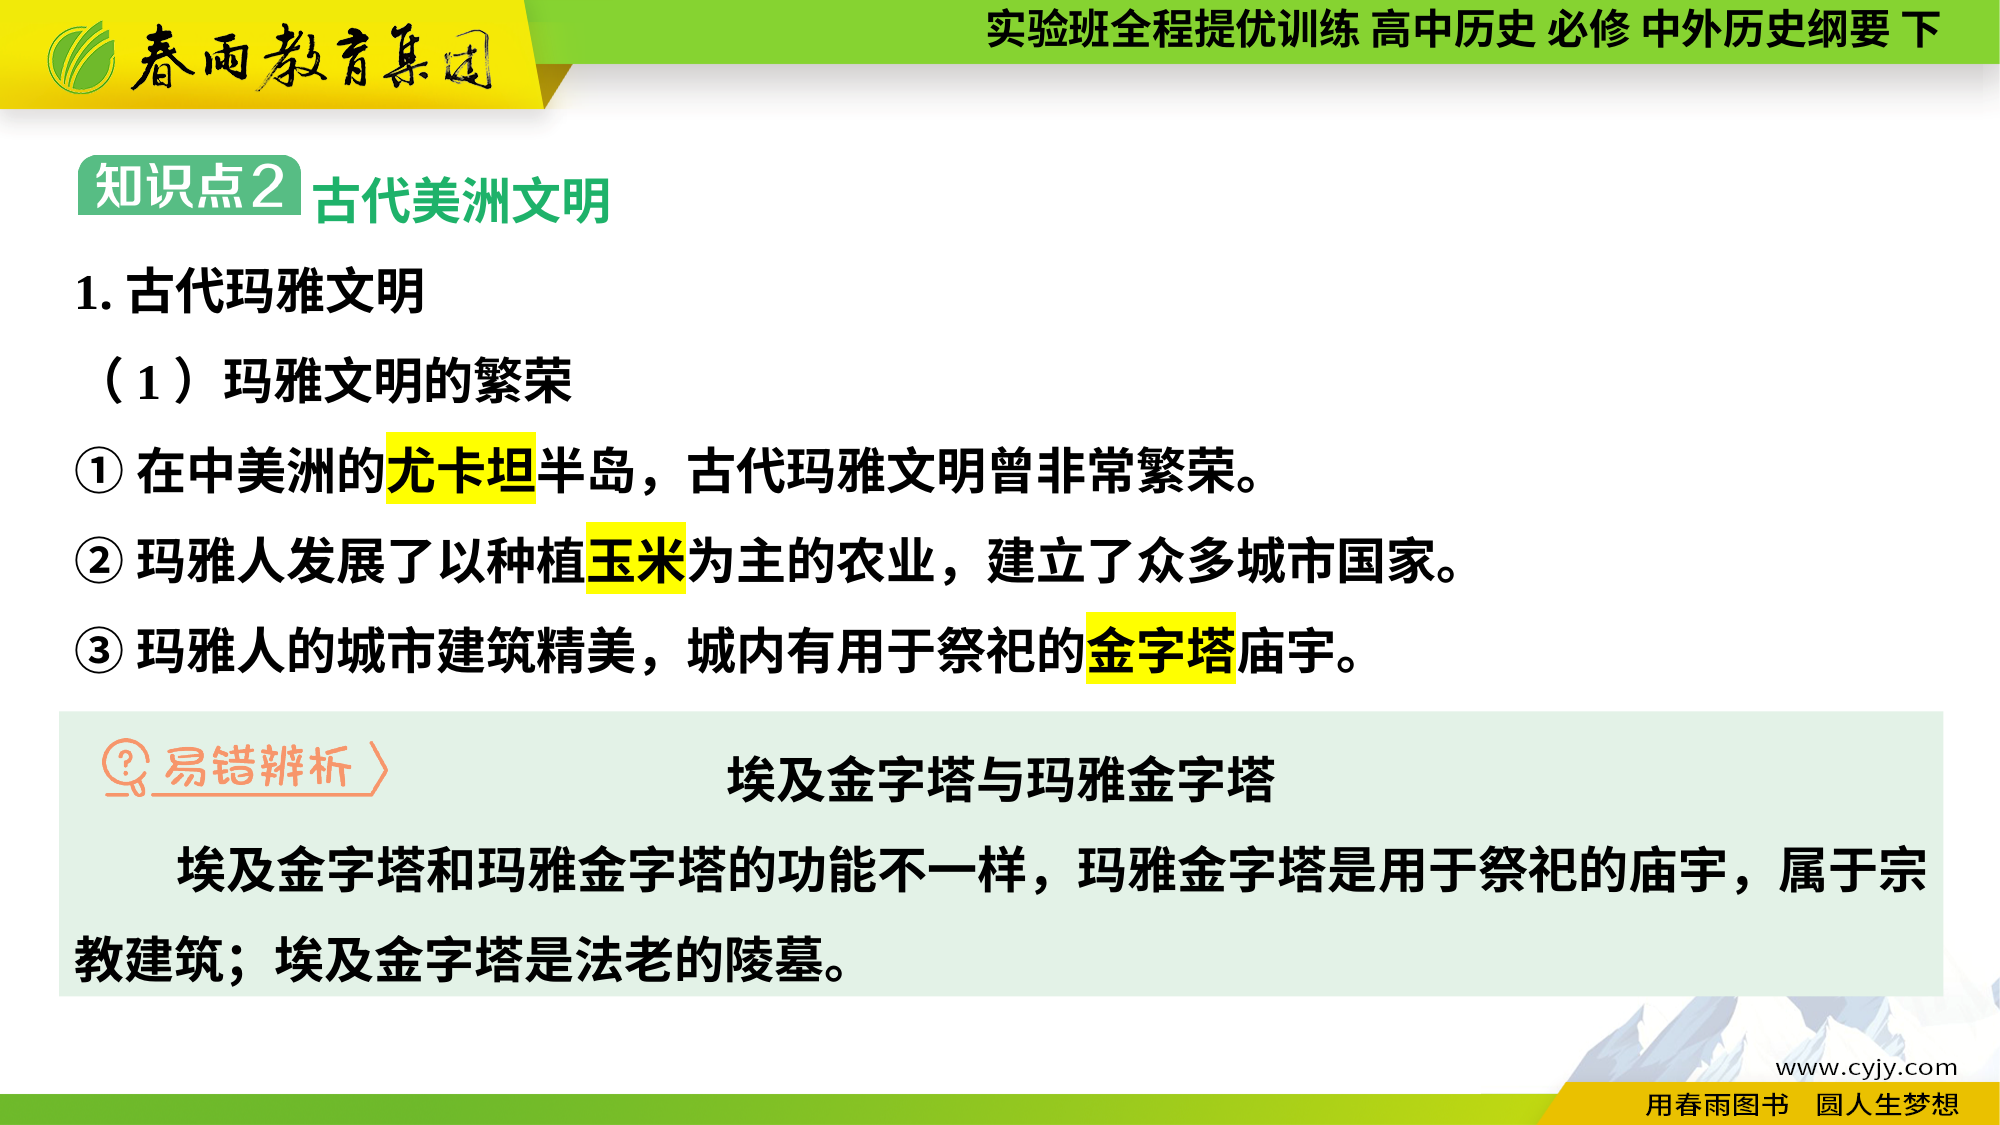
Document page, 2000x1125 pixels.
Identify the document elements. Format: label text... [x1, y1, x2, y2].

picture [0, 0, 2000, 1125]
text_box 埃及金字塔与玛雅金字塔 埃及金字塔和玛雅金字塔的功能不一样，玛雅金字塔是用于祭祀的庙宇，属于宗教建筑；埃及金字塔是法老的陵墓。 [59, 711, 1944, 997]
list 古代美洲文明 1.古代玛雅文明 （1）玛雅文明的繁荣 ①在中美洲的尤卡坦半岛，古代玛雅文明曾非常繁荣。 ②玛雅人发展了以种植玉米为主的农业，建立了众多城市国家。 ③玛雅人的城市建筑精美，城内有用于祭祀的金字塔庙宇。 [59, 131, 1944, 693]
